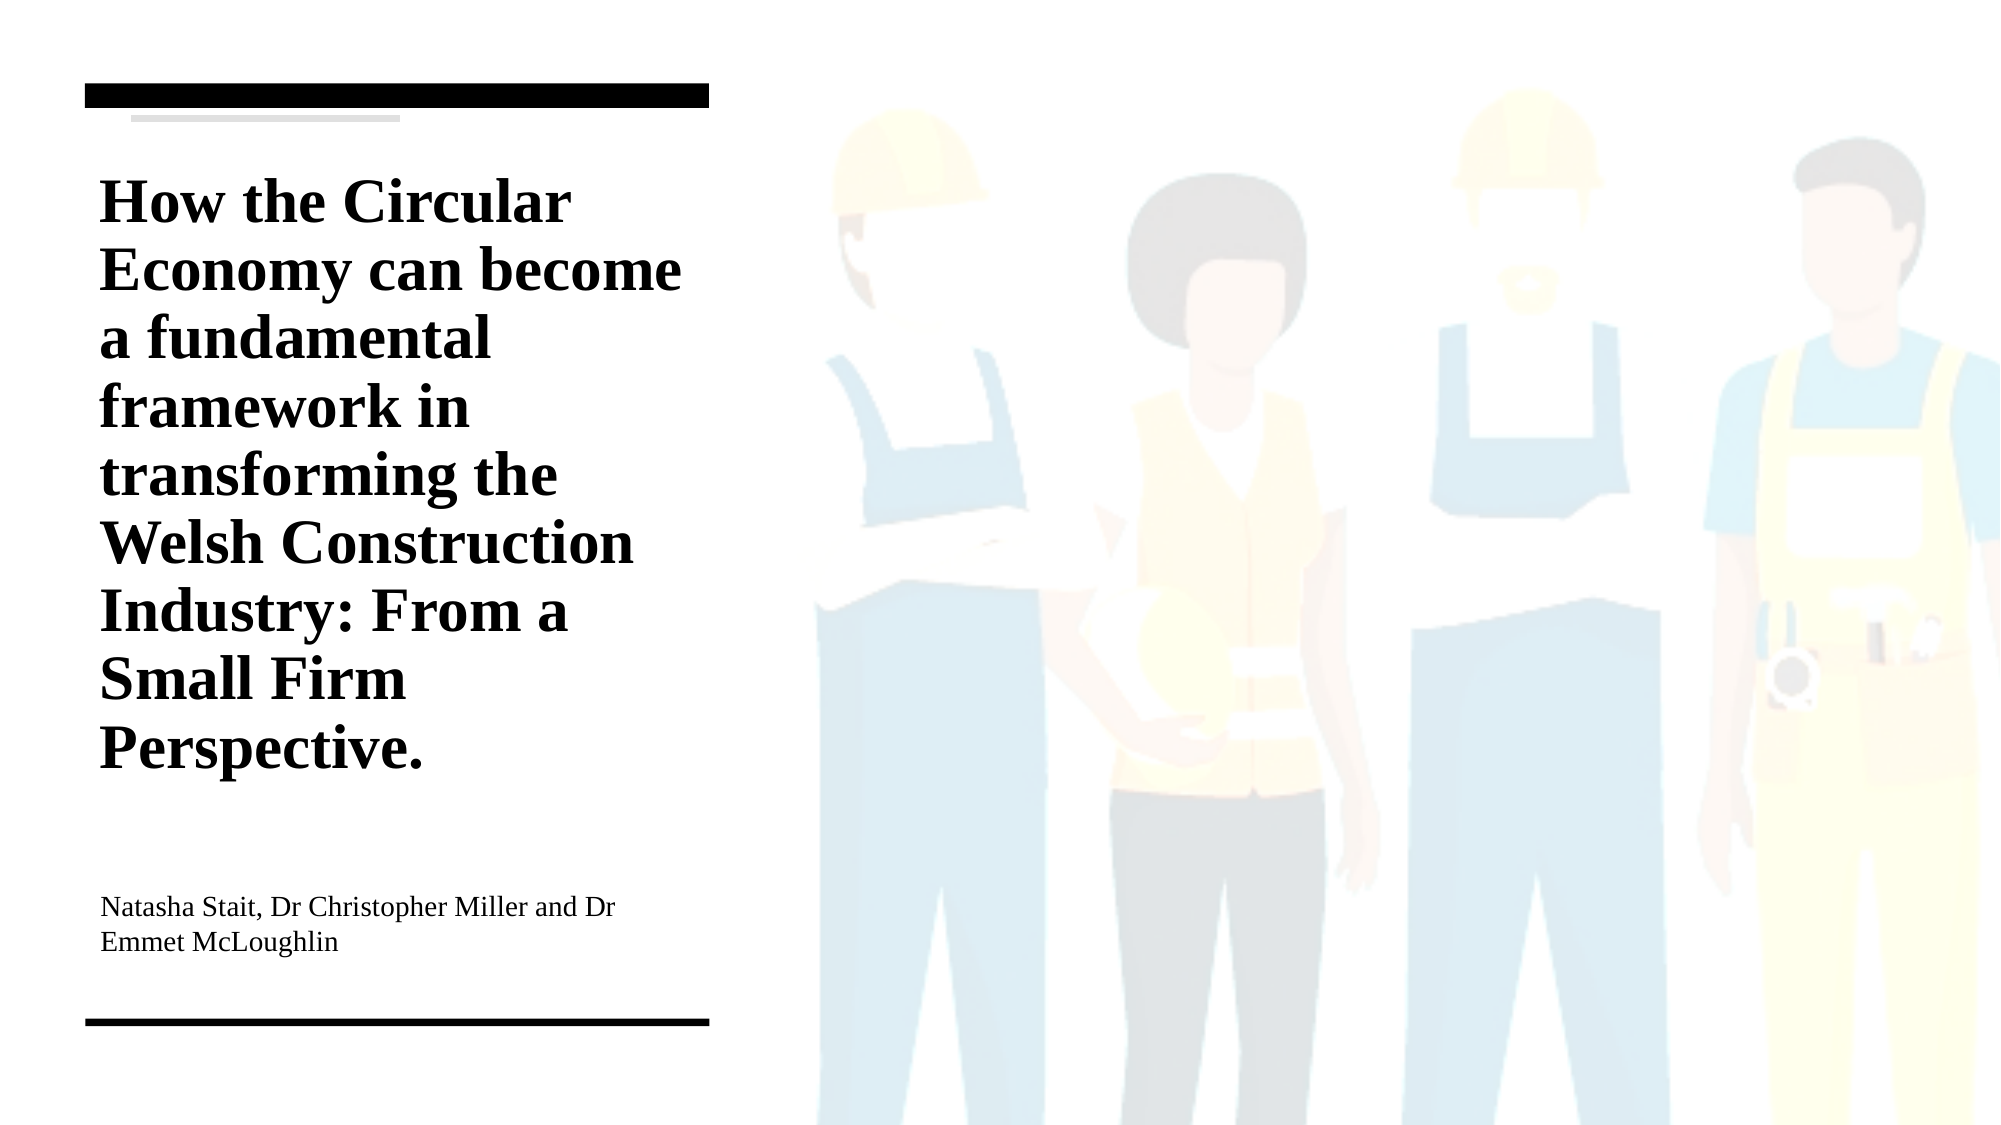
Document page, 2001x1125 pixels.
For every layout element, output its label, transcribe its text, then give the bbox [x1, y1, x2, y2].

picture [742, 0, 2000, 1125]
text_box [0, 0, 742, 1125]
text_box [84, 1018, 710, 1027]
text_box [84, 82, 710, 109]
title How the Circular Economy can become a fundamental framework in transforming the Welsh Construction Industry: From a Small Firm Perspective. [84, 160, 710, 866]
subtitle Natasha Stait, Dr Christopher Miller and Dr Emmet McLoughlin [85, 735, 709, 965]
